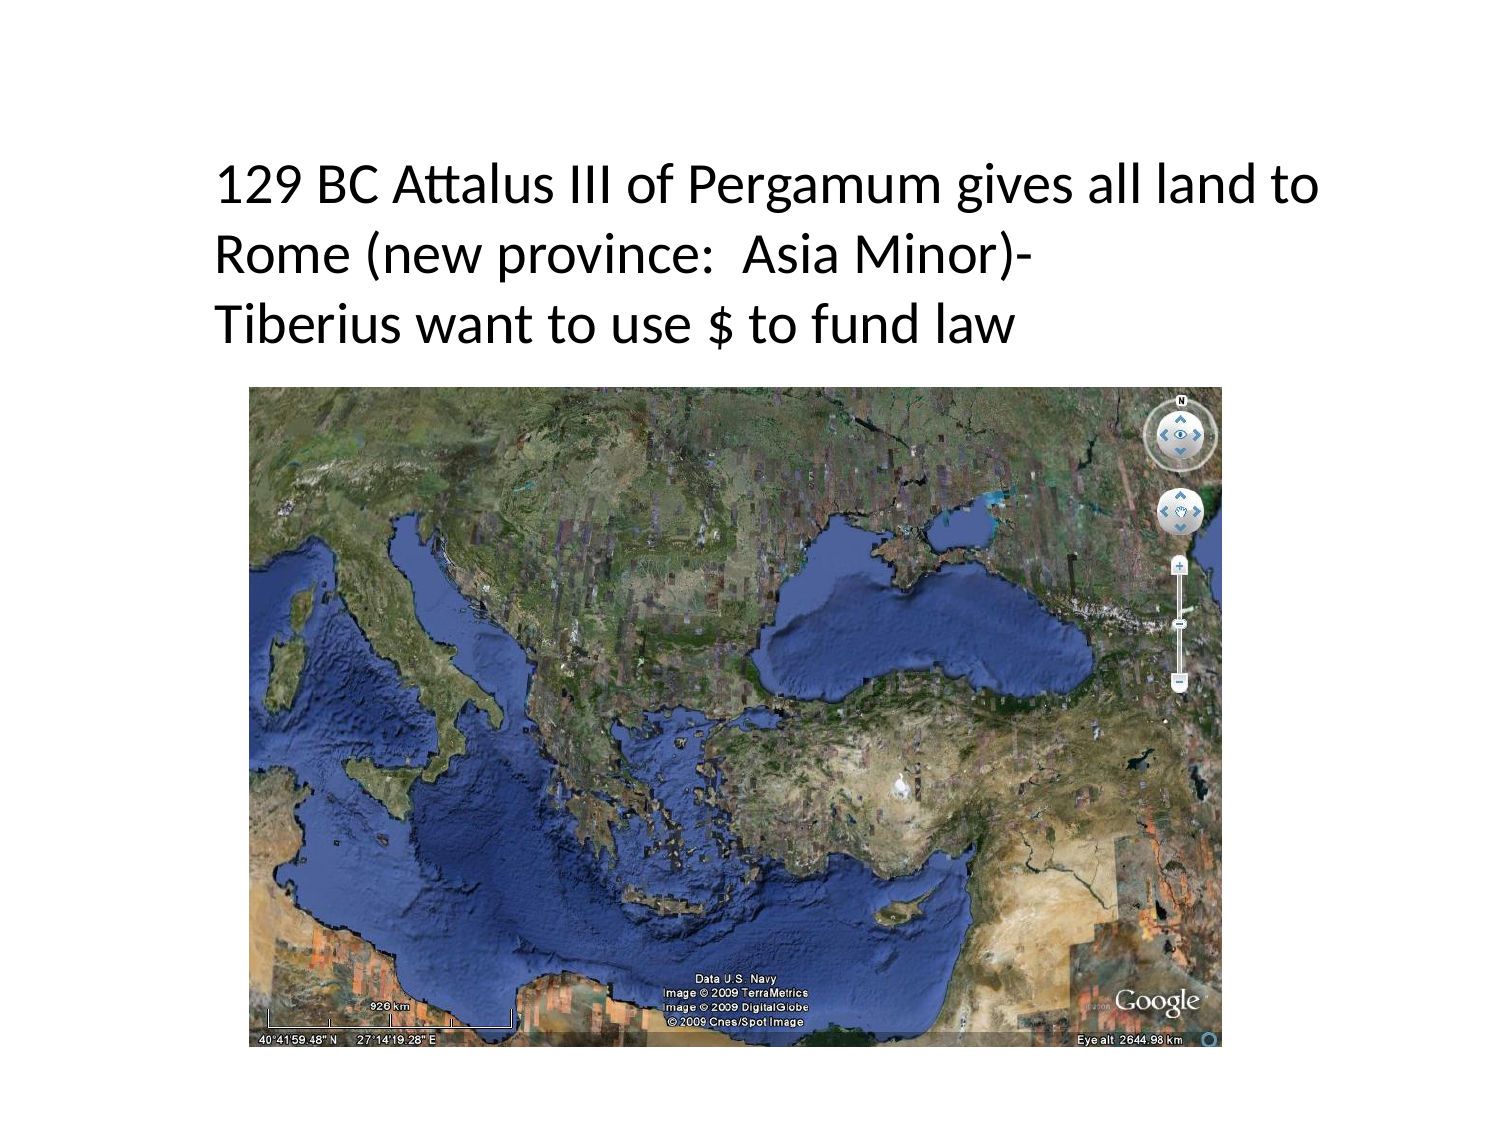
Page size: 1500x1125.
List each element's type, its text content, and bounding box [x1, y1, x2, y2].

picture [249, 387, 1222, 1047]
text_box 129 BC Attalus III of Pergamum gives all land to Rome (new province: Asia Minor)- Tiberius want to use $ to fund law [199, 137, 1338, 783]
